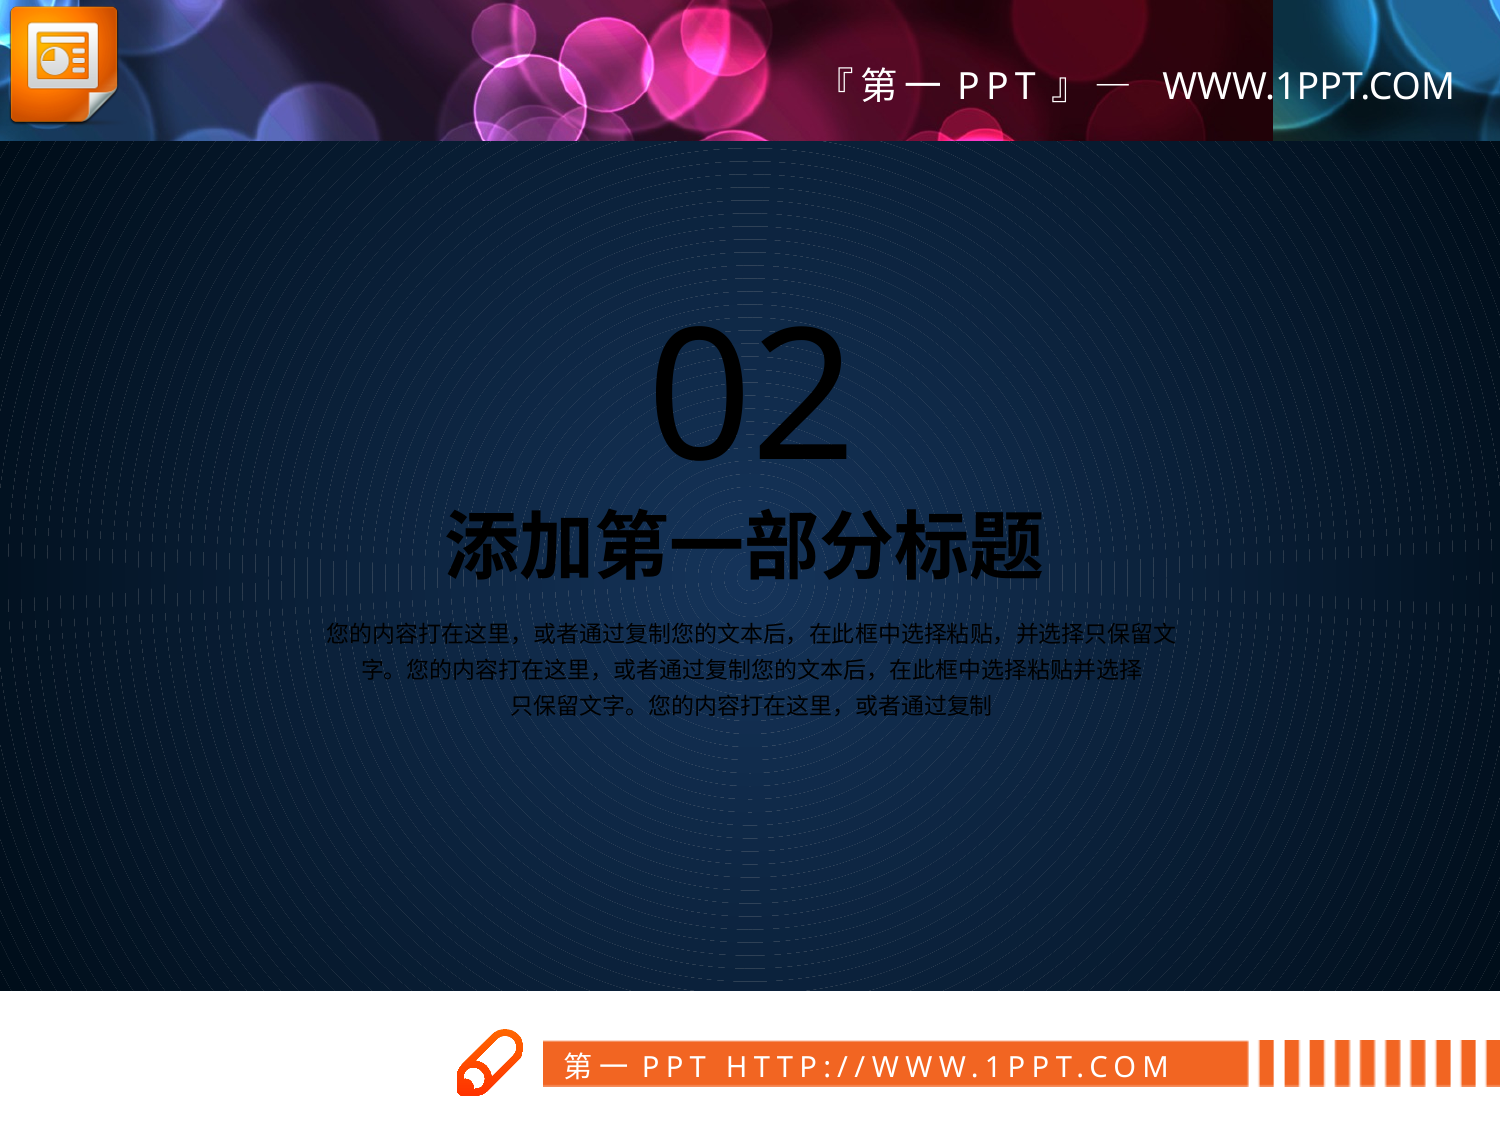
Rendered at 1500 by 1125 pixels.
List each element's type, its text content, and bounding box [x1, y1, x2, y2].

text_box 02 [632, 268, 872, 504]
picture [543, 1040, 1500, 1087]
text_box 添加第一部分标题 [430, 491, 1074, 596]
text_box 您的内容打在这里，或者通过复制您的文本后，在此框中选择粘贴，并选择只保留文字。您的内容打在这里，或者通过复制您的文本后，在此框中选择粘贴并选择 只保留文字。您的内容打在这里，或者通过复制 [305, 604, 1199, 727]
picture [0, 0, 1500, 141]
